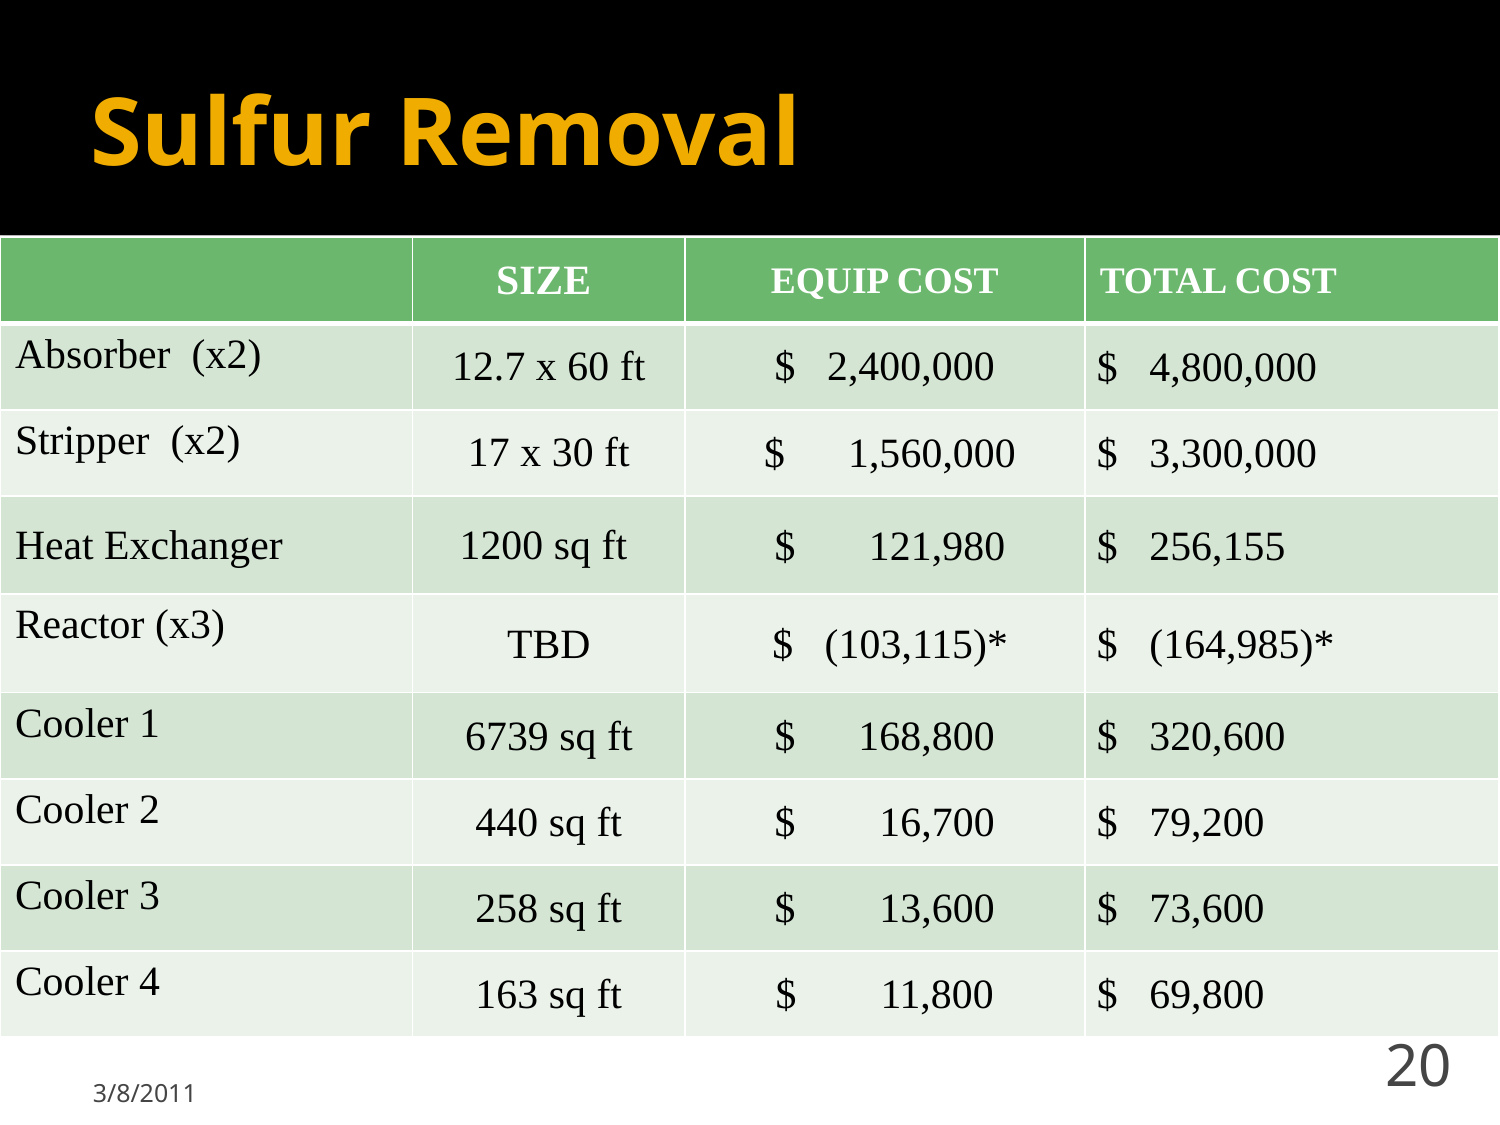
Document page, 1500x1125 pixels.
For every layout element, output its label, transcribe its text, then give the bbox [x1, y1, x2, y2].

table_cell $ 11,800 [686, 952, 1084, 1036]
table_cell 17 x 30 ft [413, 411, 684, 495]
table_cell Cooler 1 [1, 693, 412, 778]
table_cell $ (103,115)* [686, 595, 1084, 692]
table_cell $ 16,700 [686, 780, 1084, 864]
table_cell 12.7 x 60 ft [413, 326, 684, 409]
table_cell $ 73,600 [1086, 866, 1498, 950]
title Sulfur Removal [75, 25, 1425, 231]
table_header [1, 238, 412, 321]
table_header TOTAL COST [1086, 238, 1498, 321]
table_cell 440 sq ft [413, 780, 684, 864]
table_cell Cooler 3 [1, 866, 412, 950]
table_cell TBD [413, 595, 684, 692]
table_header SIZE [413, 238, 684, 321]
table_cell $ 13,600 [686, 866, 1084, 950]
table_cell $ 168,800 [686, 693, 1084, 778]
table_cell $ 3,300,000 [1086, 411, 1498, 495]
table_cell $ 69,800 [1086, 952, 1498, 1036]
table_cell $ 4,800,000 [1086, 326, 1498, 409]
table_cell 1200 sq ft [413, 497, 684, 593]
table_cell Heat Exchanger [1, 497, 412, 593]
table_cell Absorber (x2) [1, 326, 412, 409]
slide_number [75, 1062, 425, 1108]
table_cell $ 2,400,000 [686, 326, 1084, 409]
table_cell $ 121,980 [686, 497, 1084, 593]
slide_number 20 [1345, 1062, 1467, 1108]
table_cell 163 sq ft [413, 952, 684, 1036]
table_cell $ 256,155 [1086, 497, 1498, 593]
table_cell $ 1,560,000 [686, 411, 1084, 495]
table_cell Stripper (x2) [1, 411, 412, 495]
table_cell $ (164,985)* [1086, 595, 1498, 692]
table_cell Cooler 4 [1, 952, 412, 1036]
table_cell $ 320,600 [1086, 693, 1498, 778]
table_cell 6739 sq ft [413, 693, 684, 778]
table_header EQUIP COST [686, 238, 1084, 321]
table_cell 258 sq ft [413, 866, 684, 950]
table_cell $ 79,200 [1086, 780, 1498, 864]
table_cell Reactor (x3) [1, 595, 412, 692]
table_cell Cooler 2 [1, 780, 412, 864]
